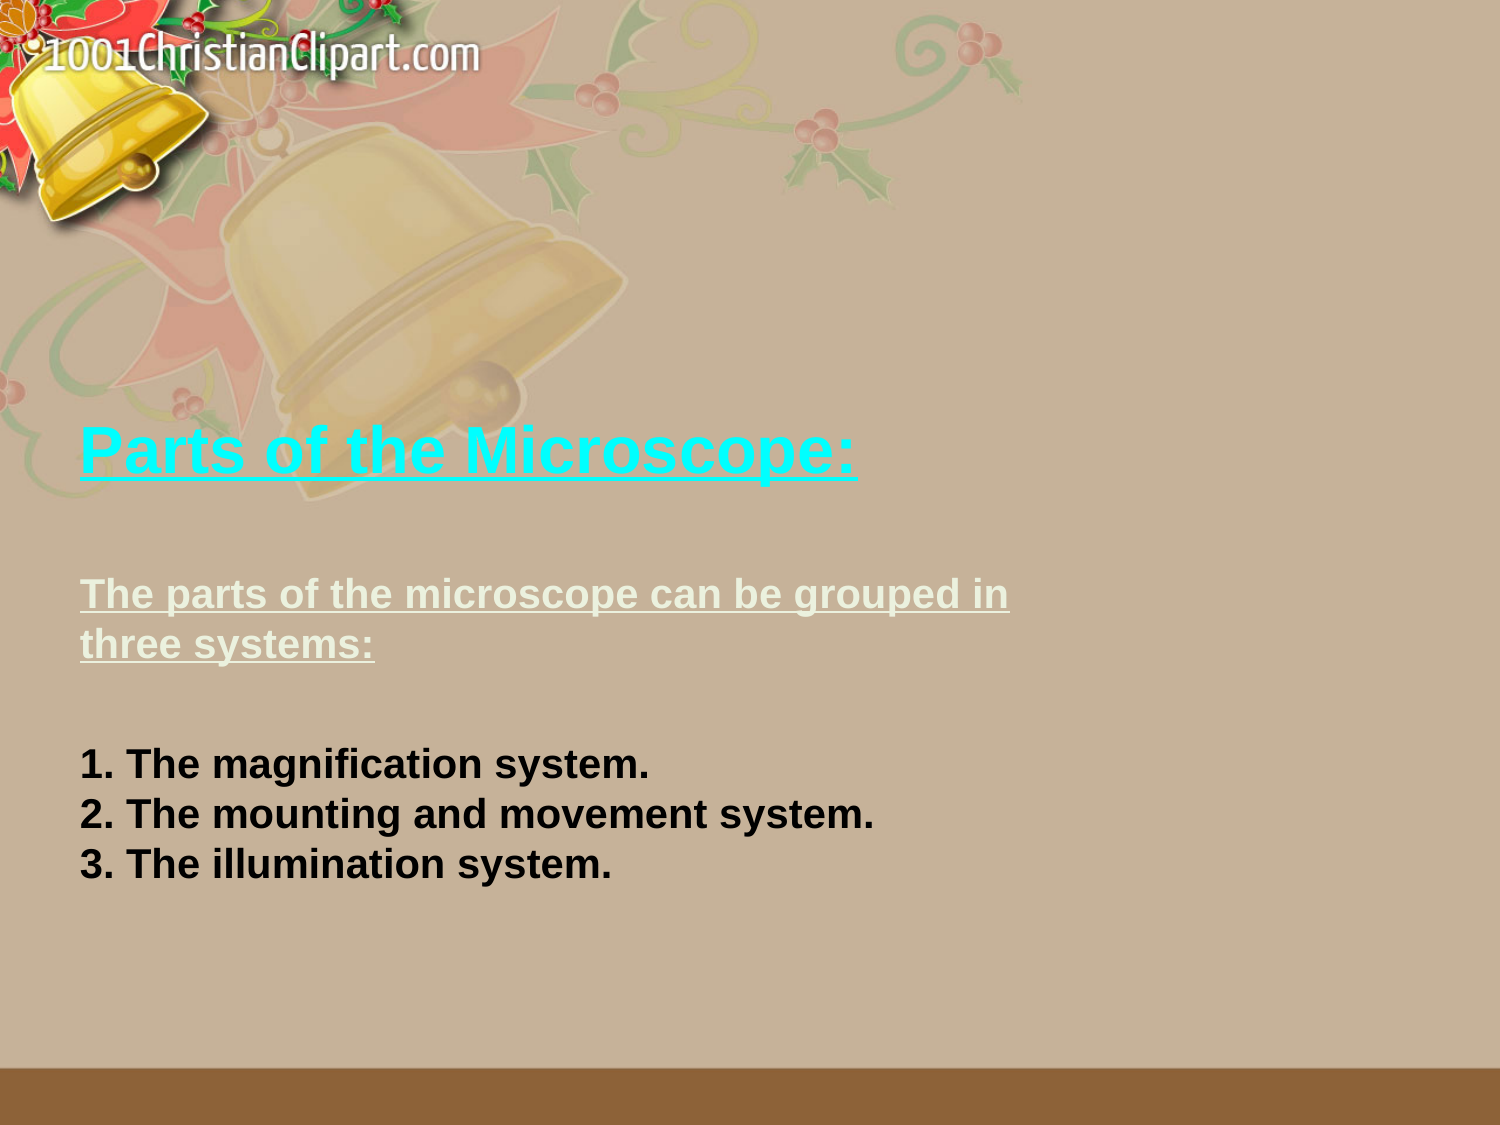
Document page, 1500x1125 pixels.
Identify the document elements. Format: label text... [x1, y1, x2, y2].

text_box Parts of the Microscope: The parts of the microscope can be grouped in three systems: 1. The magnification system. 2. The mounting and movement system. 3. The illumination system. [64, 399, 1069, 895]
picture [0, 0, 1500, 1125]
